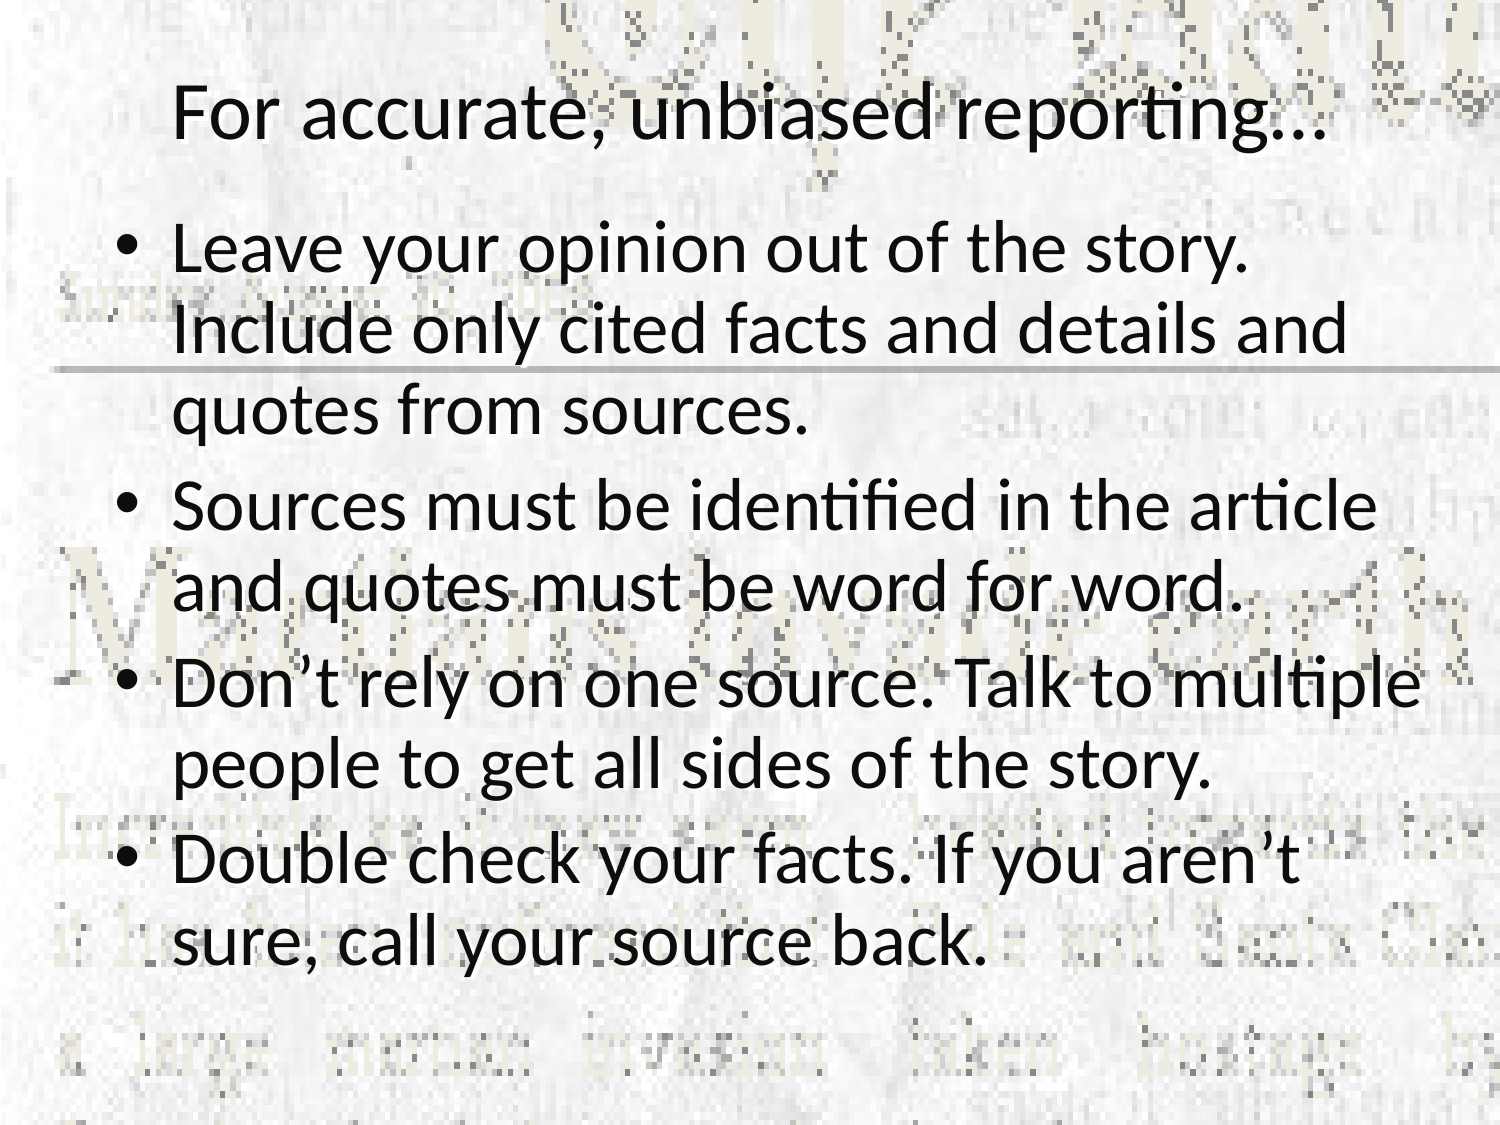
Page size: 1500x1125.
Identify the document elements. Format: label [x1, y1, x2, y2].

list [0, 0, 1500, 1125]
